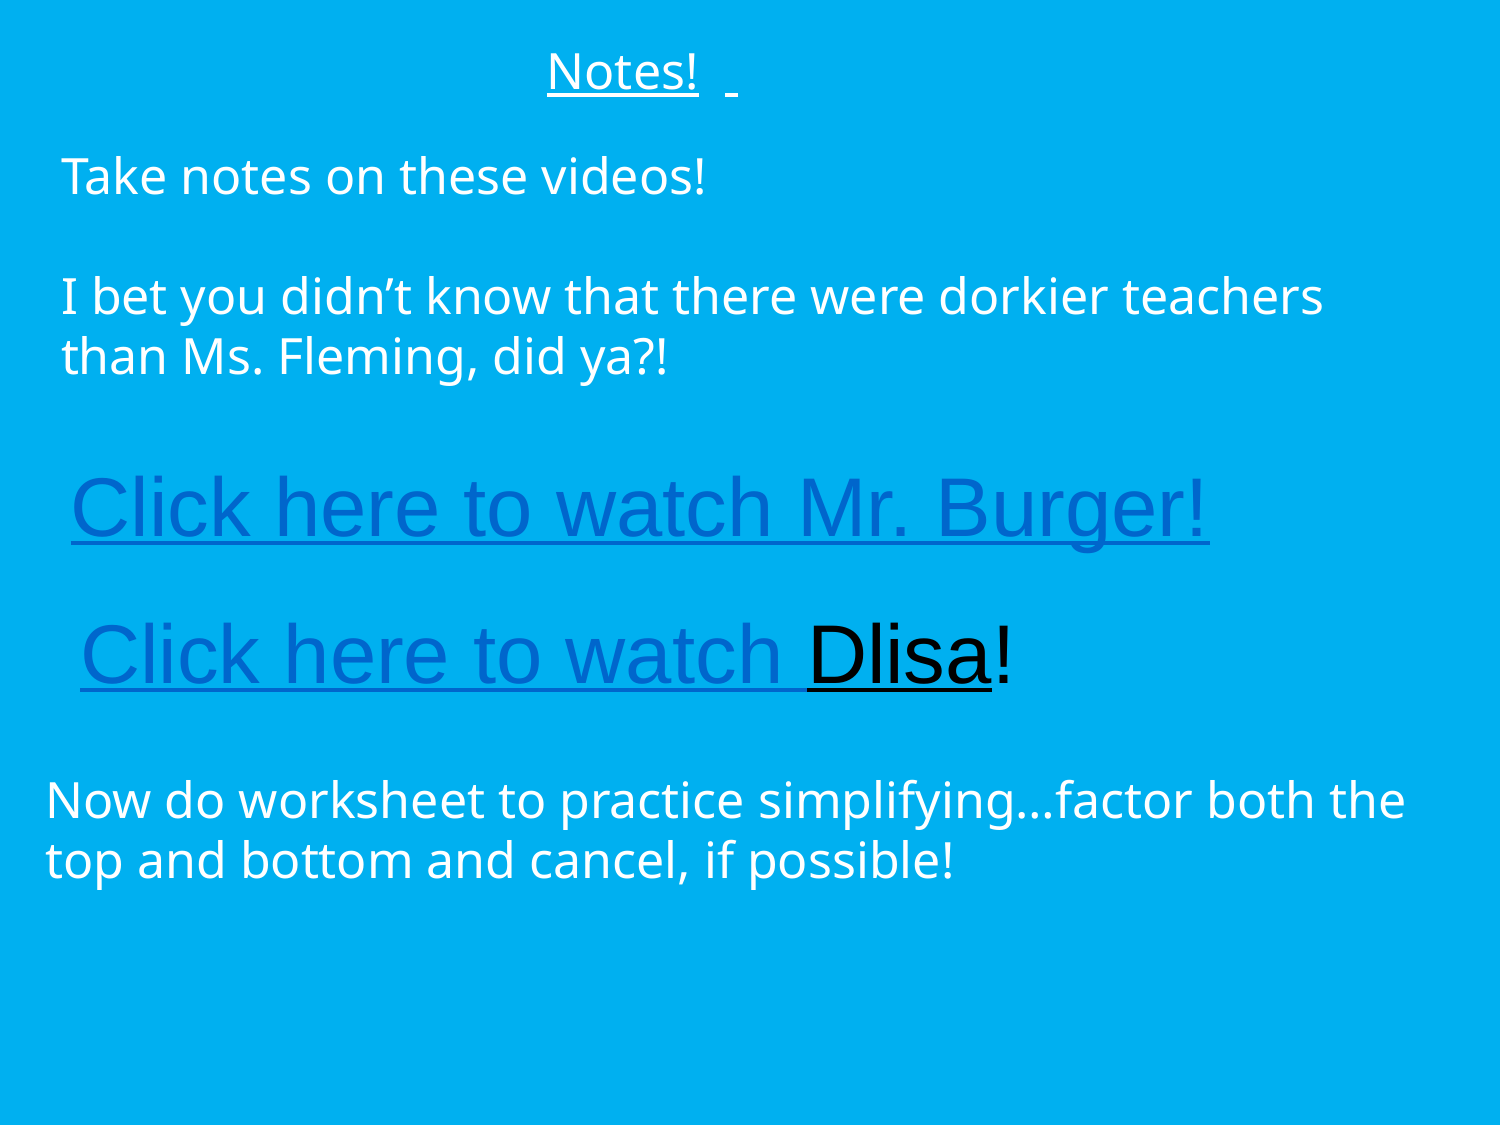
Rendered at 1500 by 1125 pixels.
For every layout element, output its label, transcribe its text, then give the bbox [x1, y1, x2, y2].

text_box Click here to watch Mr. Burger! [55, 445, 1449, 561]
text_box Take notes on these videos! I bet you didn’t know that there were dorkier teachers than Ms. Fleming, did ya?! [46, 136, 1456, 392]
text_box Now do worksheet to practice simplifying…factor both the top and bottom and cancel, if possible! [30, 760, 1440, 896]
text_box Click here to watch Dlisa! [65, 592, 1419, 708]
text_box Notes! [532, 31, 877, 107]
